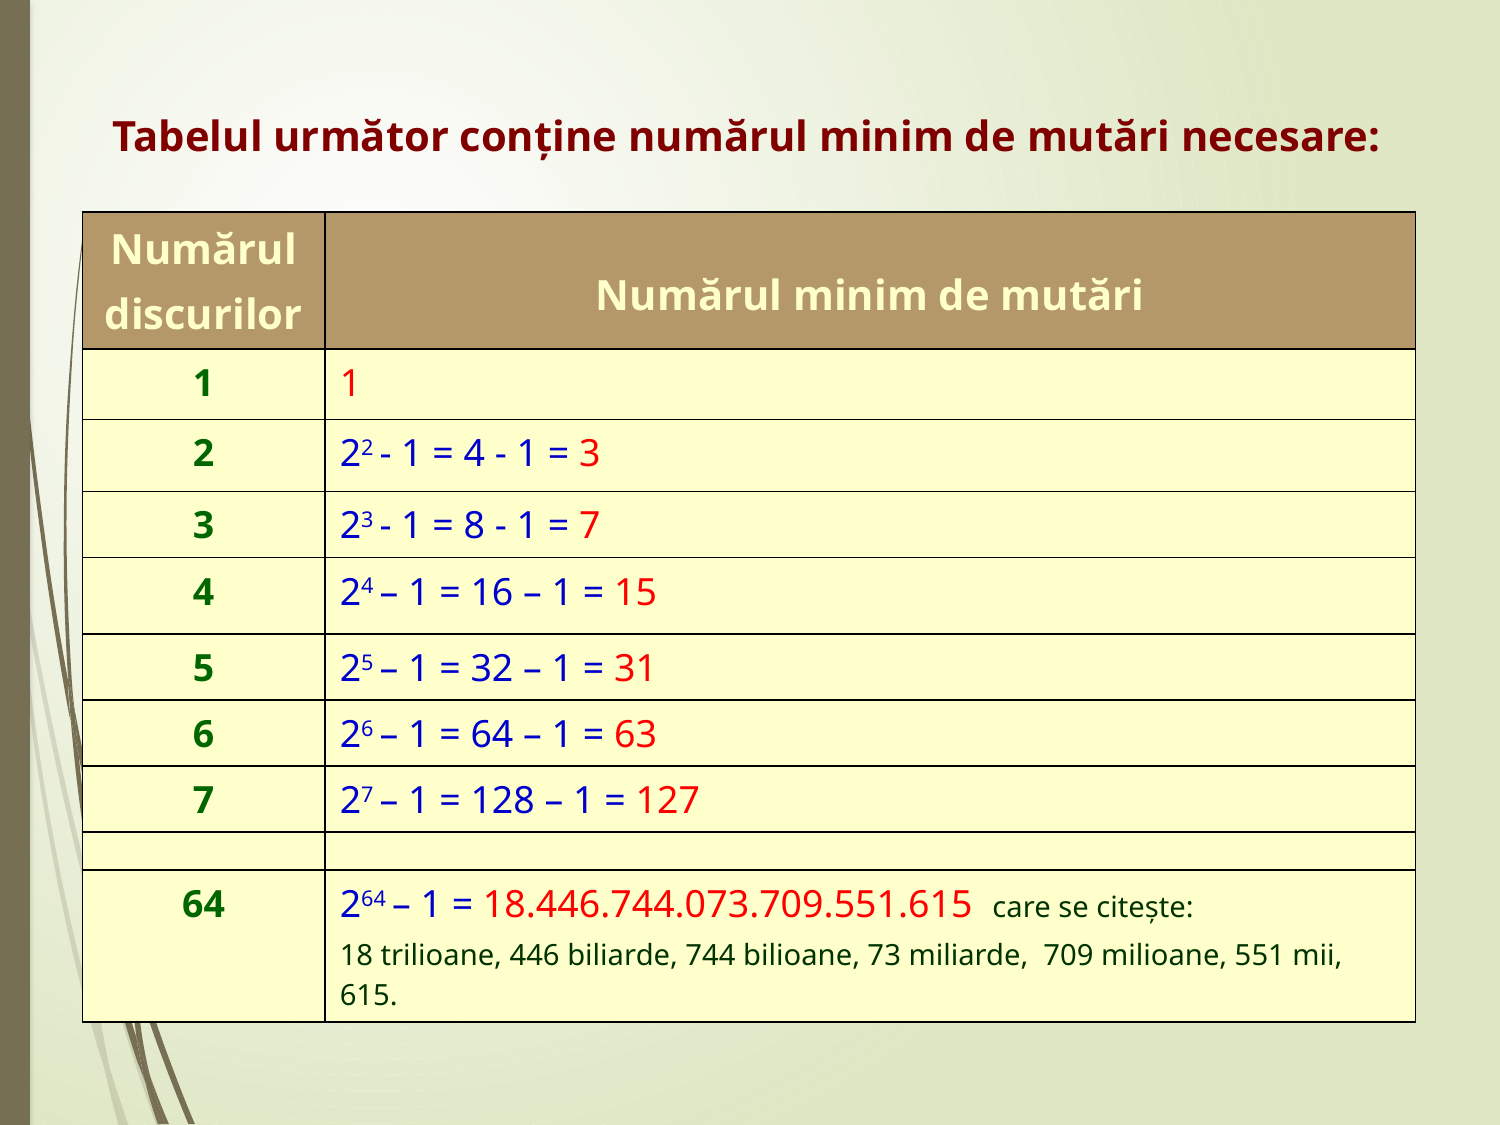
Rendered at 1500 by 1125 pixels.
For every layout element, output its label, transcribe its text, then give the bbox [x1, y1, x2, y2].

table_cell 24 – 1 = 16 – 1 = 15 [326, 558, 1415, 633]
table_cell 5 [83, 635, 324, 699]
table_cell 1 [326, 350, 1415, 419]
text_box Tabelul următor conţine numărul minim de mutări necesare: [88, 101, 1406, 167]
table_cell 2 [83, 420, 324, 491]
table_header Numărul discurilor [83, 213, 324, 348]
table_cell 1 [83, 350, 324, 419]
table_cell 26 – 1 = 64 – 1 = 63 [326, 701, 1415, 765]
table_cell 4 [83, 558, 324, 633]
table_header Numărul minim de mutări [326, 213, 1415, 348]
table_cell 6 [83, 701, 324, 765]
table_cell 23 - 1 = 8 - 1 = 7 [326, 492, 1415, 557]
table_cell 27 – 1 = 128 – 1 = 127 [326, 767, 1415, 831]
table_cell 3 [83, 492, 324, 557]
table_cell 25 – 1 = 32 – 1 = 31 [326, 635, 1415, 699]
table_cell 264 – 1 = 18.446.744.073.709.551.615 care se citeşte: 18 trilioane, 446 biliarde, 744 bilioane, 73 miliarde, 709 milioane, 551 mii, 615. [326, 871, 1415, 1021]
table_cell 64 [83, 871, 324, 1021]
table_cell 22 - 1 = 4 - 1 = 3 [326, 420, 1415, 491]
table_cell [326, 833, 1415, 869]
table_cell 7 [83, 767, 324, 831]
table_cell [83, 833, 324, 869]
